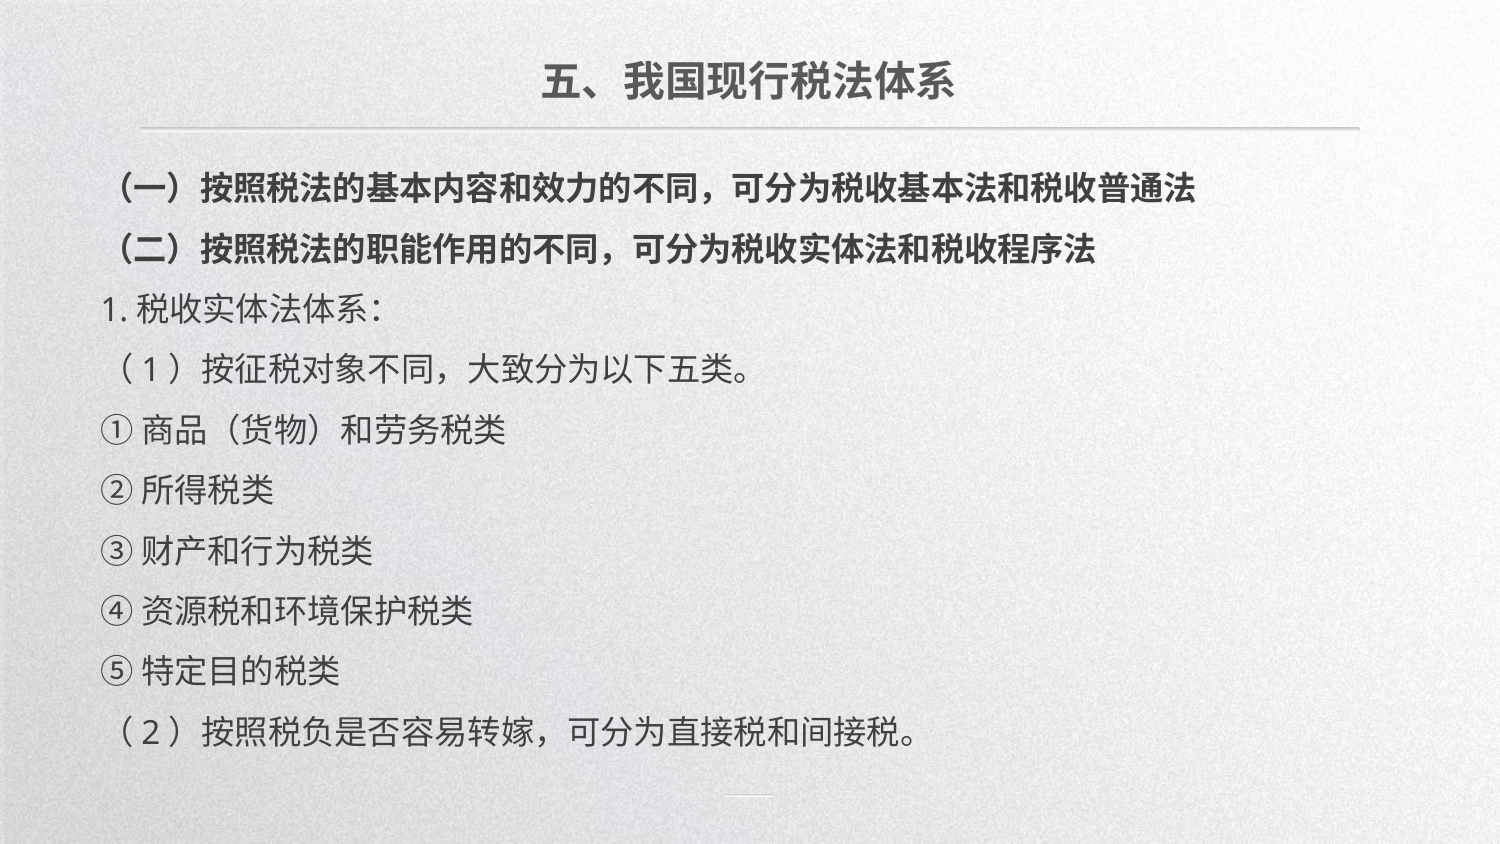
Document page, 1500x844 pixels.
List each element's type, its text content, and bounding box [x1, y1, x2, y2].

text_box （一）按照税法的基本内容和效力的不同，可分为税收基本法和税收普通法 （二）按照税法的职能作用的不同，可分为税收实体法和税收程序法 1.税收实体法体系： （1）按征税对象不同，大致分为以下五类。 ①商品（货物）和劳务税类 ②所得税类 ③财产和行为税类 ④资源税和环境保护税类 ⑤特定目的税类 （2）按照税负是否容易转嫁，可分为直接税和间接税。 [100, 159, 1400, 752]
text_box 五、我国现行税法体系 [459, 49, 1038, 111]
picture [0, 0, 1500, 844]
